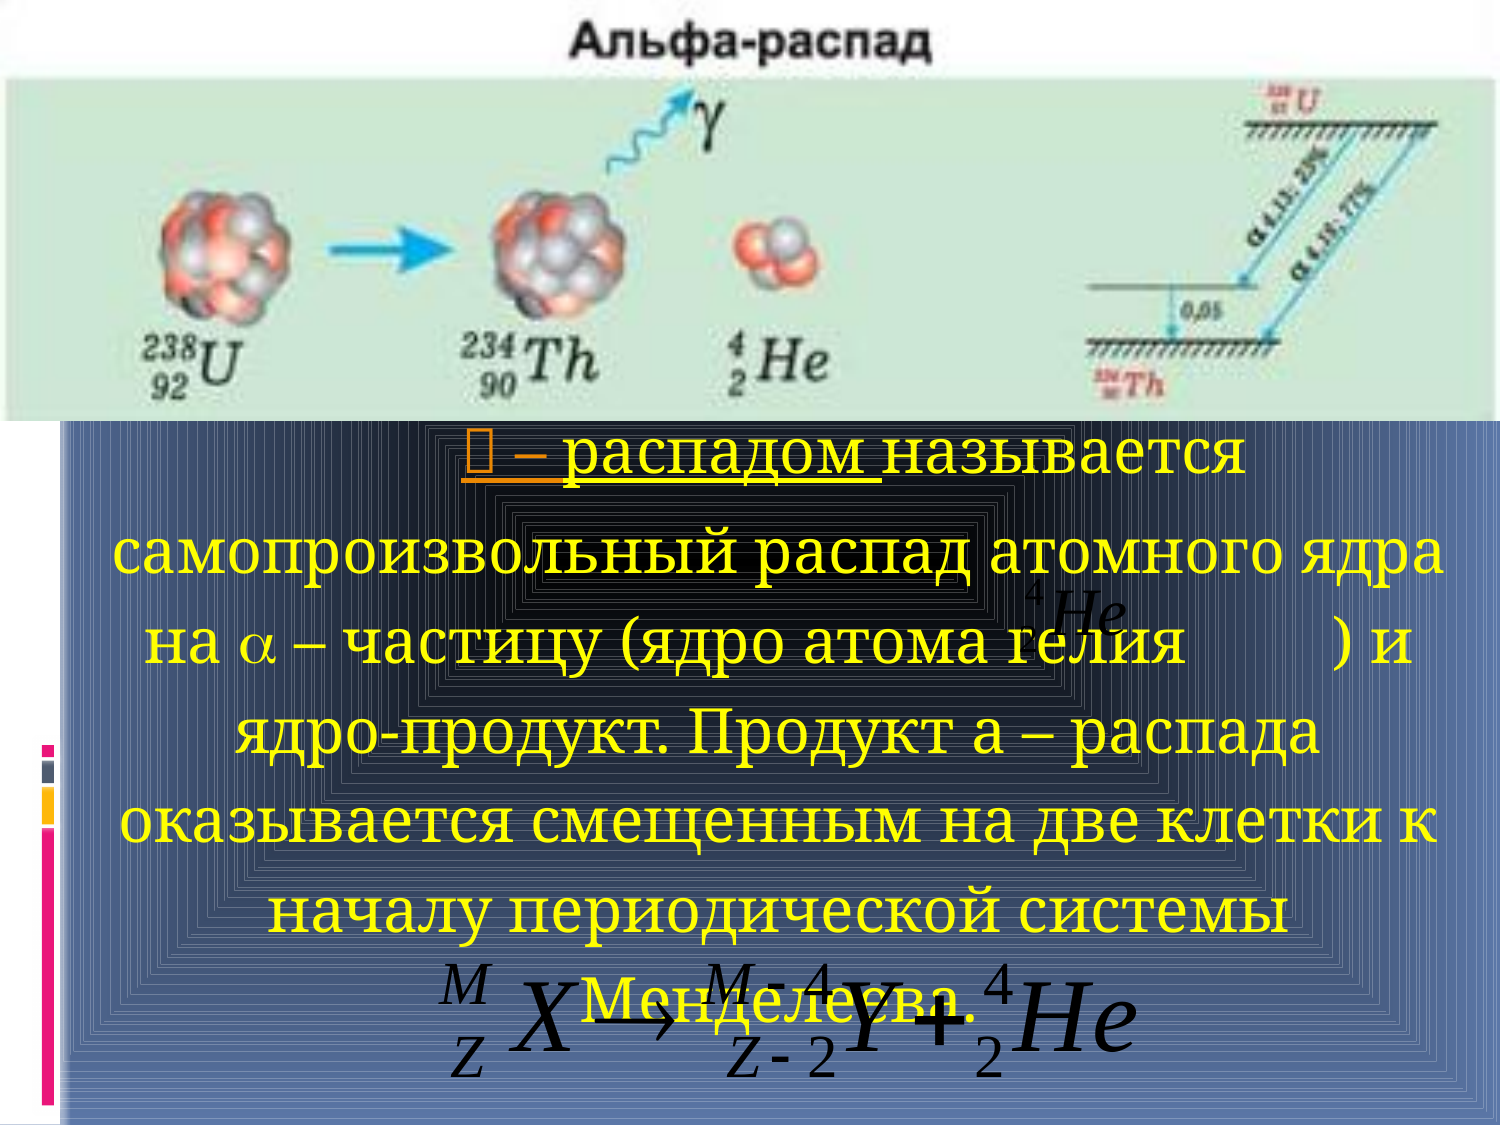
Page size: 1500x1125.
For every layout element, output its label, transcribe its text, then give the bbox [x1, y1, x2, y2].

text_box  – распадом называется самопроизвольный распад атомного ядра на  – частицу (ядро атома гелия ) и ядро-продукт. Продукт a – распада оказывается смещенным на две клетки к началу периодической системы Менделеева. [58, 432, 1500, 1043]
picture [0, 0, 1500, 422]
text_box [421, 937, 1155, 1095]
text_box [1007, 561, 1139, 665]
